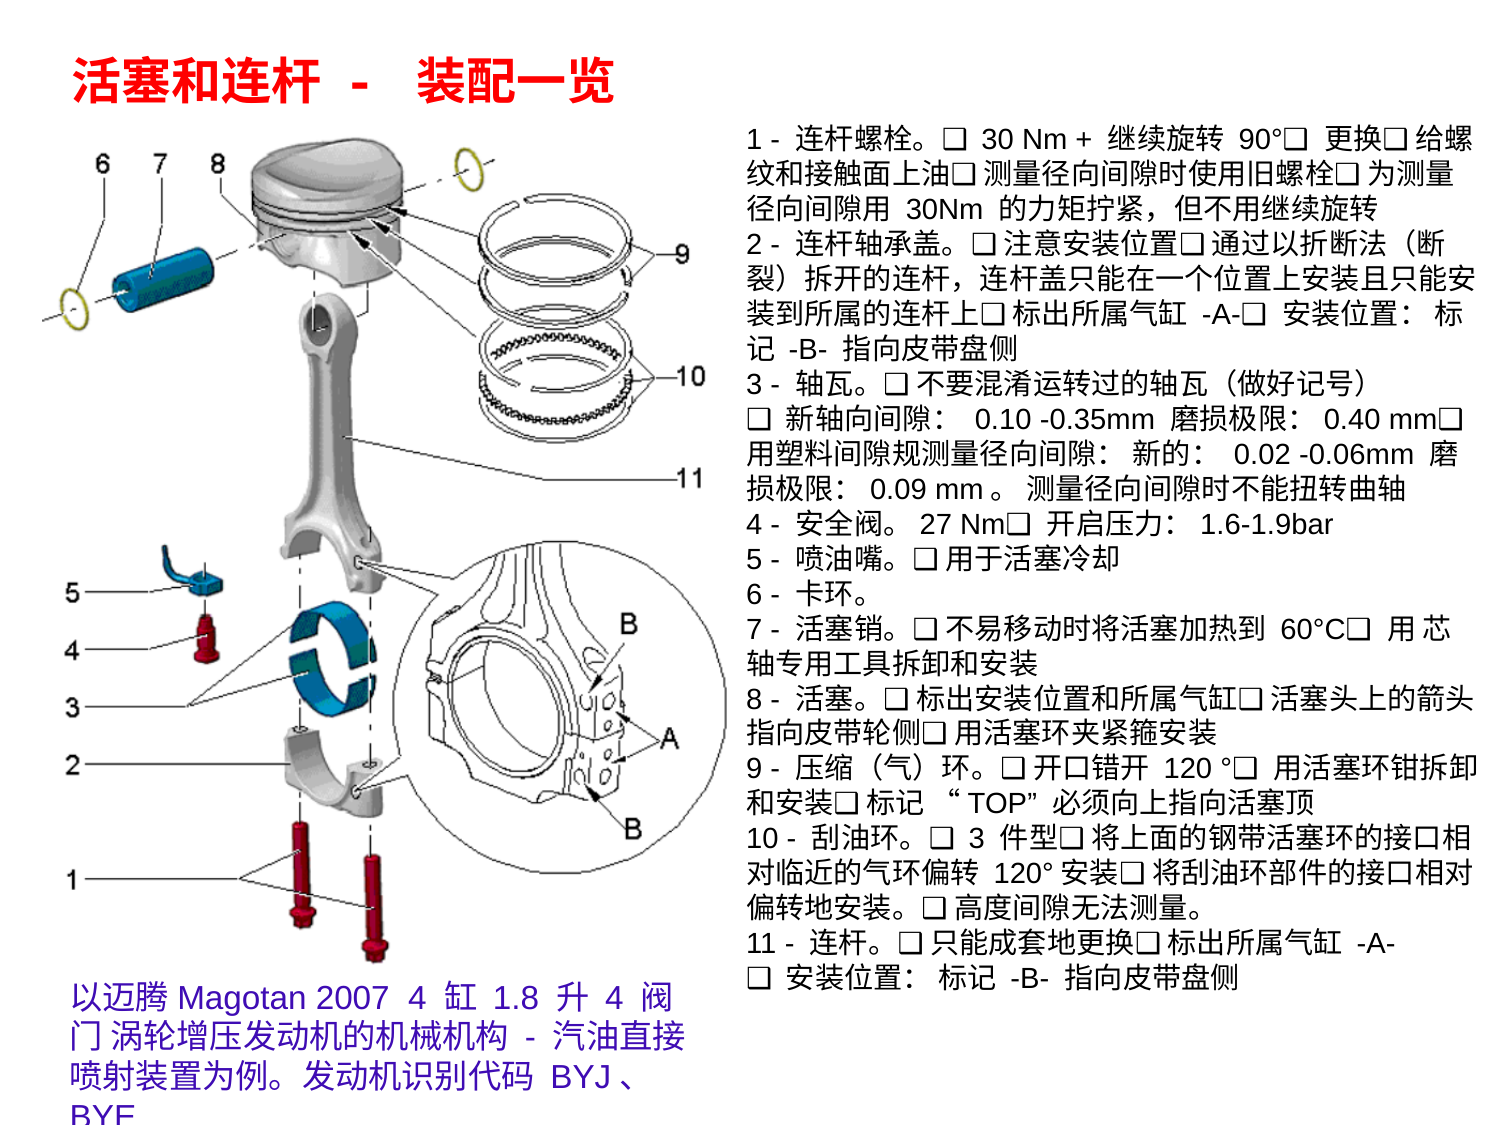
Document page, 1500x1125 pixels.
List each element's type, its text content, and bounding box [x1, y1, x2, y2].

text_box 1 - 连杆螺栓。❑ 30 Nm + 继续旋转 90°❑ 更换❑ 给螺纹和接触面上油❑ 测量径向间隙时使用旧螺栓❑ 为测量径向间隙用 30Nm 的力矩拧紧，但不用继续旋转 2 - 连杆轴承盖。❑ 注意安装位置❑ 通过以折断法（断裂）拆开的连杆，连杆盖只能在一个位置上安装且只能安装到所属的连杆上❑ 标出所属气缸 -A-❑ 安装位置： 标记 -B- 指向皮带盘侧 3 - 轴瓦。❑ 不要混淆运转过的轴瓦（做好记号） ❑ 新轴向间隙： 0.10 -0.35mm 磨损极限：0.40 mm❑ 用塑料间隙规测量径向间隙： 新的： 0.02 -0.06mm 磨损极限：0.09 mm。 测量径向间隙时不能扭转曲轴 4 - 安全阀。27 Nm❑ 开启压力：1.6-1.9bar 5 - 喷油嘴。❑ 用于活塞冷却 6 - 卡环。 7 - 活塞销。❑ 不易移动时将活塞加热到 60°C❑ 用 芯轴专用工具拆卸和安装 8 - 活塞。❑ 标出安装位置和所属气缸❑ 活塞头上的箭头指向皮带轮侧❑ 用活塞环夹紧箍安装 9 - 压缩（气）环。❑ 开口错开 120 °❑ 用活塞环钳拆卸和安装❑ 标记 “TOP” 必须向上指向活塞顶 10 - 刮油环。❑ 3 件型❑ 将上面的钢带活塞环的接口相对临近的气环偏转 120°安装❑ 将刮油环部件的接口相对偏转地安装。❑ 高度间隙无法测量。 11 - 连杆。❑ 只能成套地更换❑ 标出所属气缸 -A- ❑ 安装位置： 标记 -B- 指向皮带盘侧 [731, 113, 1494, 1002]
text_box 以迈腾Magotan 2007 4 缸 1.8 升 4 阀门 涡轮增压发动机的机械机构 - 汽油直接喷射装置为例。发动机识别代码 BYJ、 BYE [54, 976, 720, 1125]
picture [42, 128, 732, 969]
text_box 活塞和连杆 - 装配一览 [56, 41, 732, 117]
